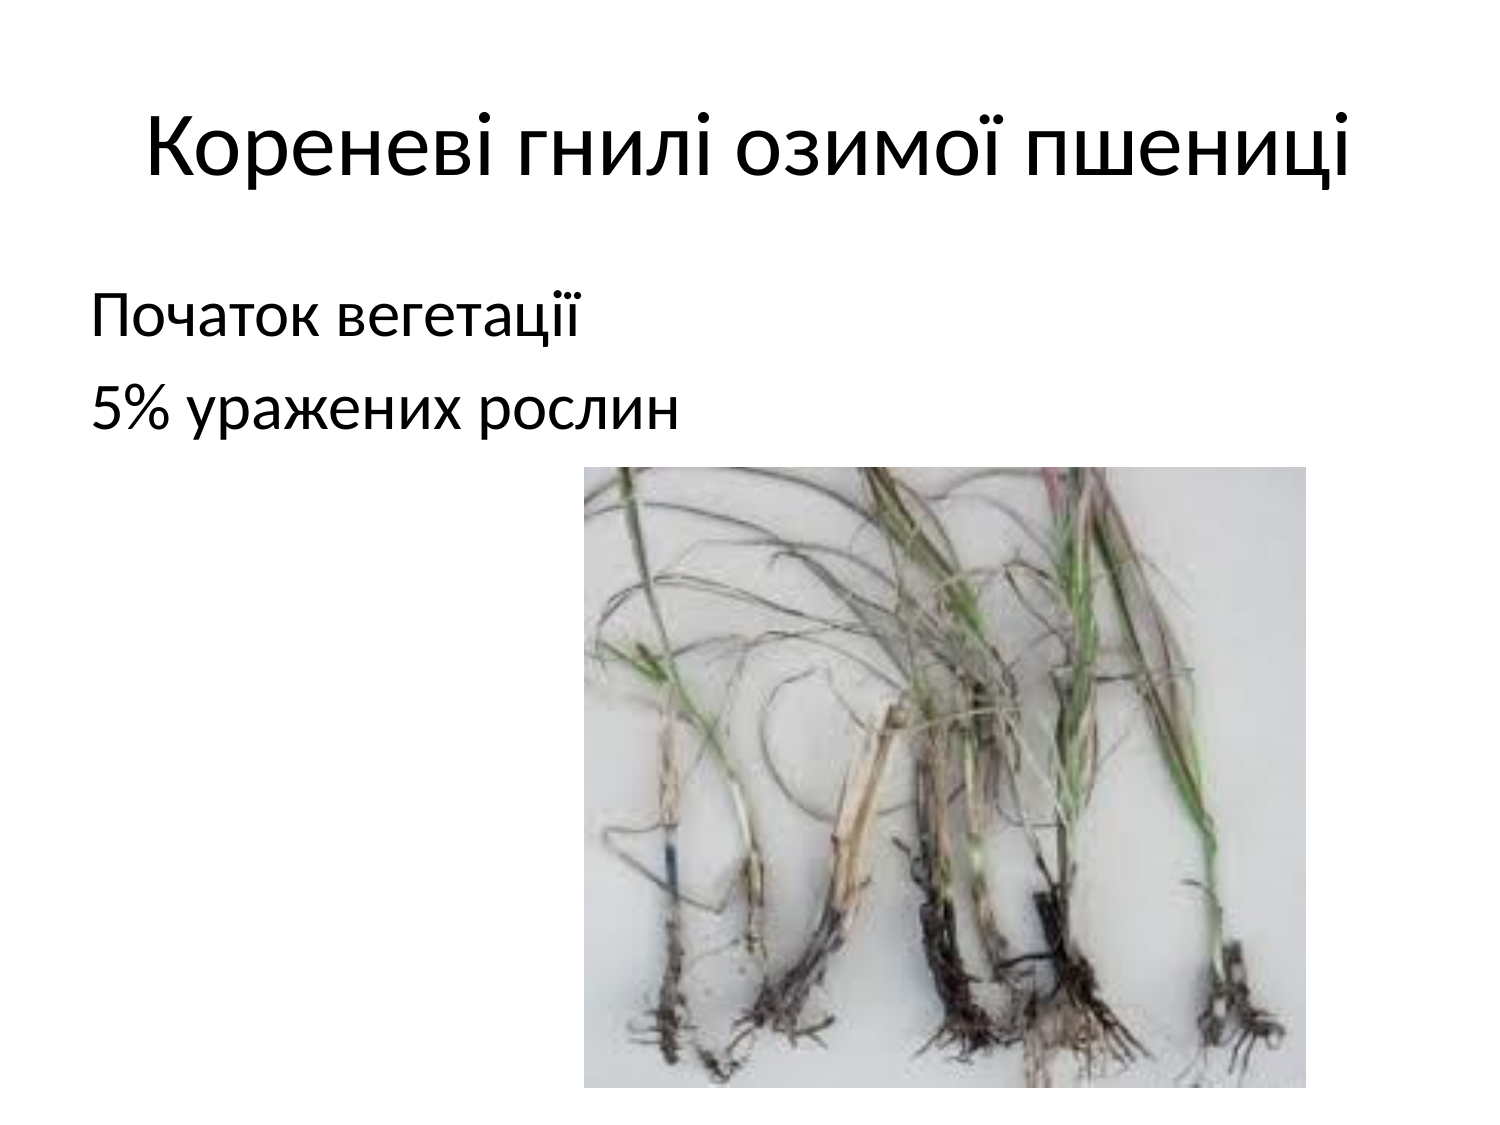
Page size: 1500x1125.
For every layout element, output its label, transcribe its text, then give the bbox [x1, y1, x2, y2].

picture [584, 467, 1306, 1088]
title Кореневі гнилі озимої пшениці [75, 45, 1425, 233]
list Початок вегетації 5% уражених рослин [75, 262, 1425, 1005]
